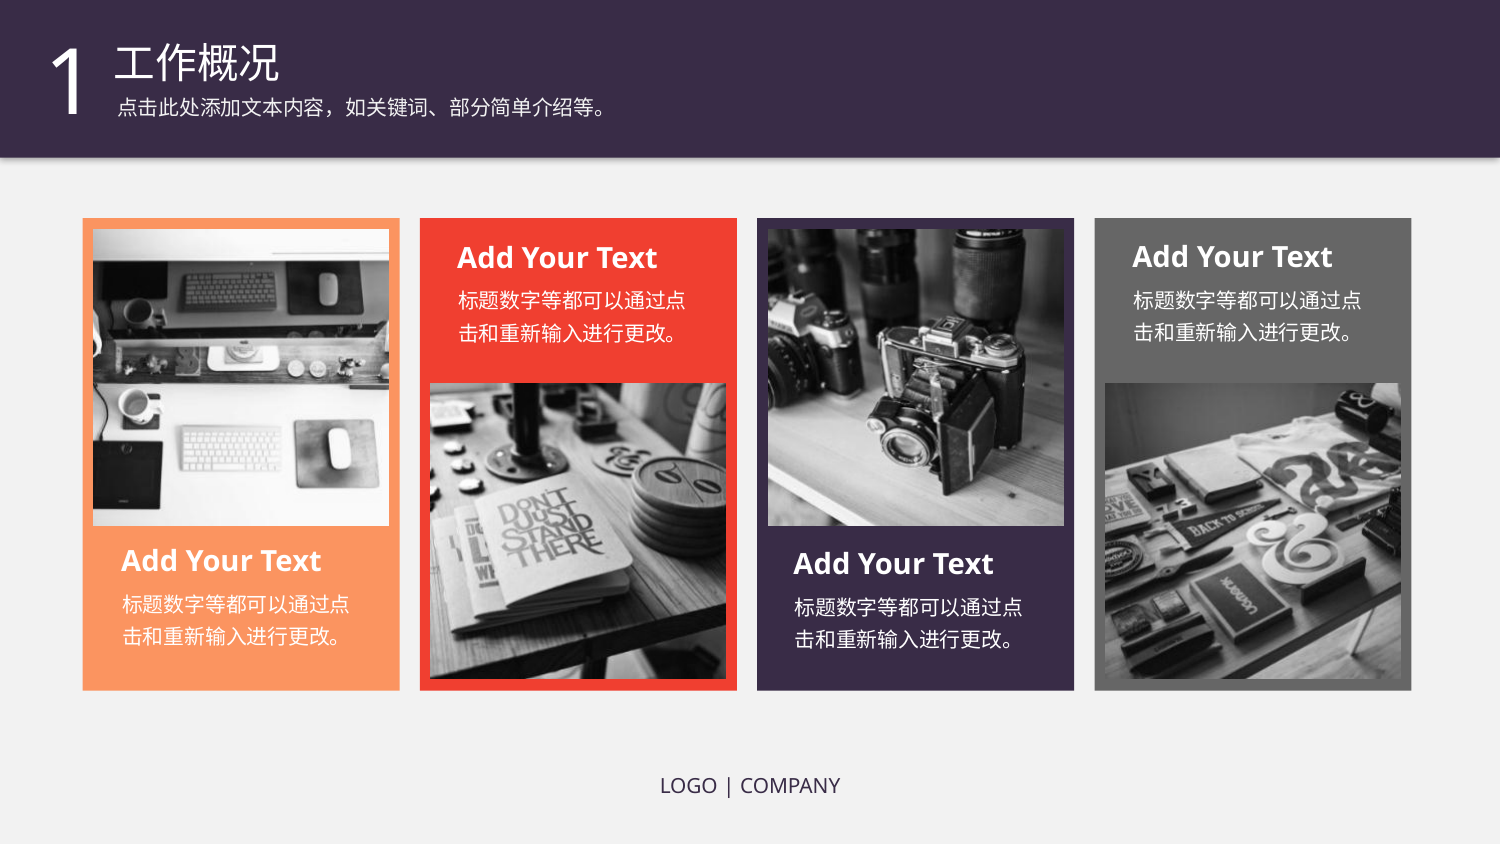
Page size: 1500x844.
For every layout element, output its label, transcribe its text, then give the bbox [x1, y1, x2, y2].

text_box 标题数字等都可以通过点击和重新输入进行更改。 [779, 579, 1050, 659]
picture [93, 229, 389, 526]
text_box LOGO | COMPANY [644, 765, 856, 806]
text_box 标题数字等都可以通过点击和重新输入进行更改。 [443, 273, 714, 353]
text_box [0, 0, 1500, 158]
picture [430, 383, 727, 680]
picture [1105, 383, 1401, 680]
text_box Add Your Text [1117, 231, 1348, 282]
text_box 标题数字等都可以通过点击和重新输入进行更改。 [1118, 272, 1389, 353]
text_box [418, 216, 739, 693]
text_box 标题数字等都可以通过点击和重新输入进行更改。 [107, 576, 378, 656]
text_box [755, 216, 1076, 693]
text_box Add Your Text [778, 538, 1010, 588]
text_box Add Your Text [442, 231, 673, 282]
picture [767, 229, 1064, 526]
text_box [81, 216, 402, 693]
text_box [29, 15, 648, 143]
text_box Add Your Text [106, 535, 337, 585]
text_box [1092, 216, 1414, 693]
